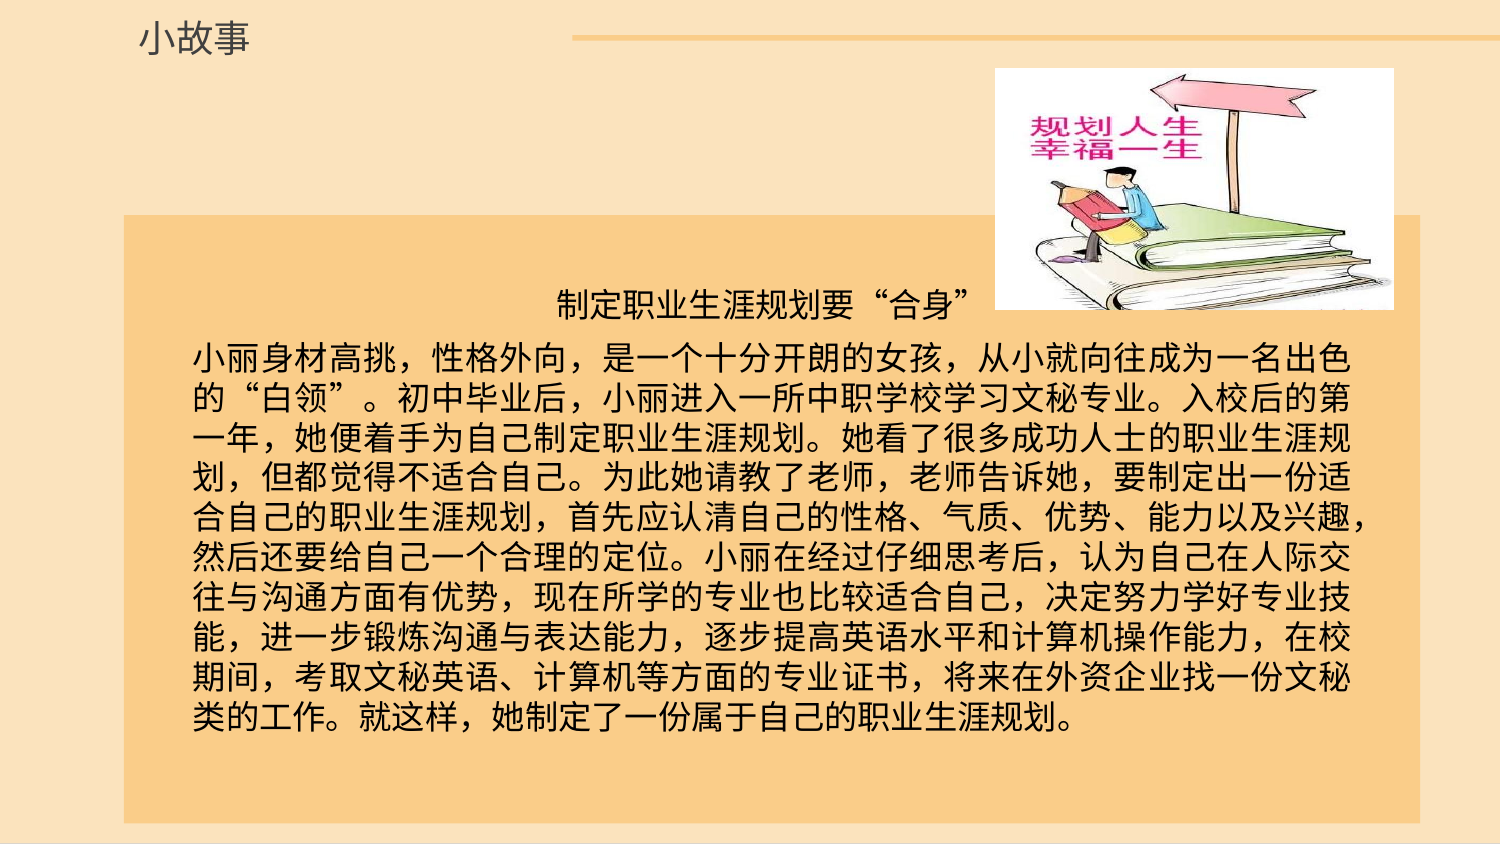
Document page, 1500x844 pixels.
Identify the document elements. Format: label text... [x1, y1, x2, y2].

text_box 小故事 [123, 7, 607, 68]
picture [0, 0, 1500, 844]
text_box [571, 34, 1500, 42]
text_box [123, 214, 1421, 824]
text_box 制定职业生涯规划要“合身” 小丽身材高挑，性格外向，是一个十分开朗的女孩，从小就向往成为一名出色的“白领”。初中毕业后，小丽进入一所中职学校学习文秘专业。入校后的第一年，她便着手为自己制定职业生涯规划。她看了很多成功人士的职业生涯规划，但都觉得不适合自己。为此她请教了老师，老师告诉她，要制定出一份适合自己的职业生涯规划，首先应认清自己的性格、气质、优势、能力以及兴趣，然后还要给自己一个合理的定位。小丽在经过仔细思考后，认为自己在人际交往与沟通方面有优势，现在所学的专业也比较适合自己，决定努力学好专业技能，进一步锻炼沟通与表达能力，逐步提高英语水平和计算机操作能力，在校期间，考取文秘英语、计算机等方面的专业证书，将来在外资企业找一份文秘类的工作。就这样，她制定了一份属于自己的职业生涯规划。 [177, 277, 1367, 744]
